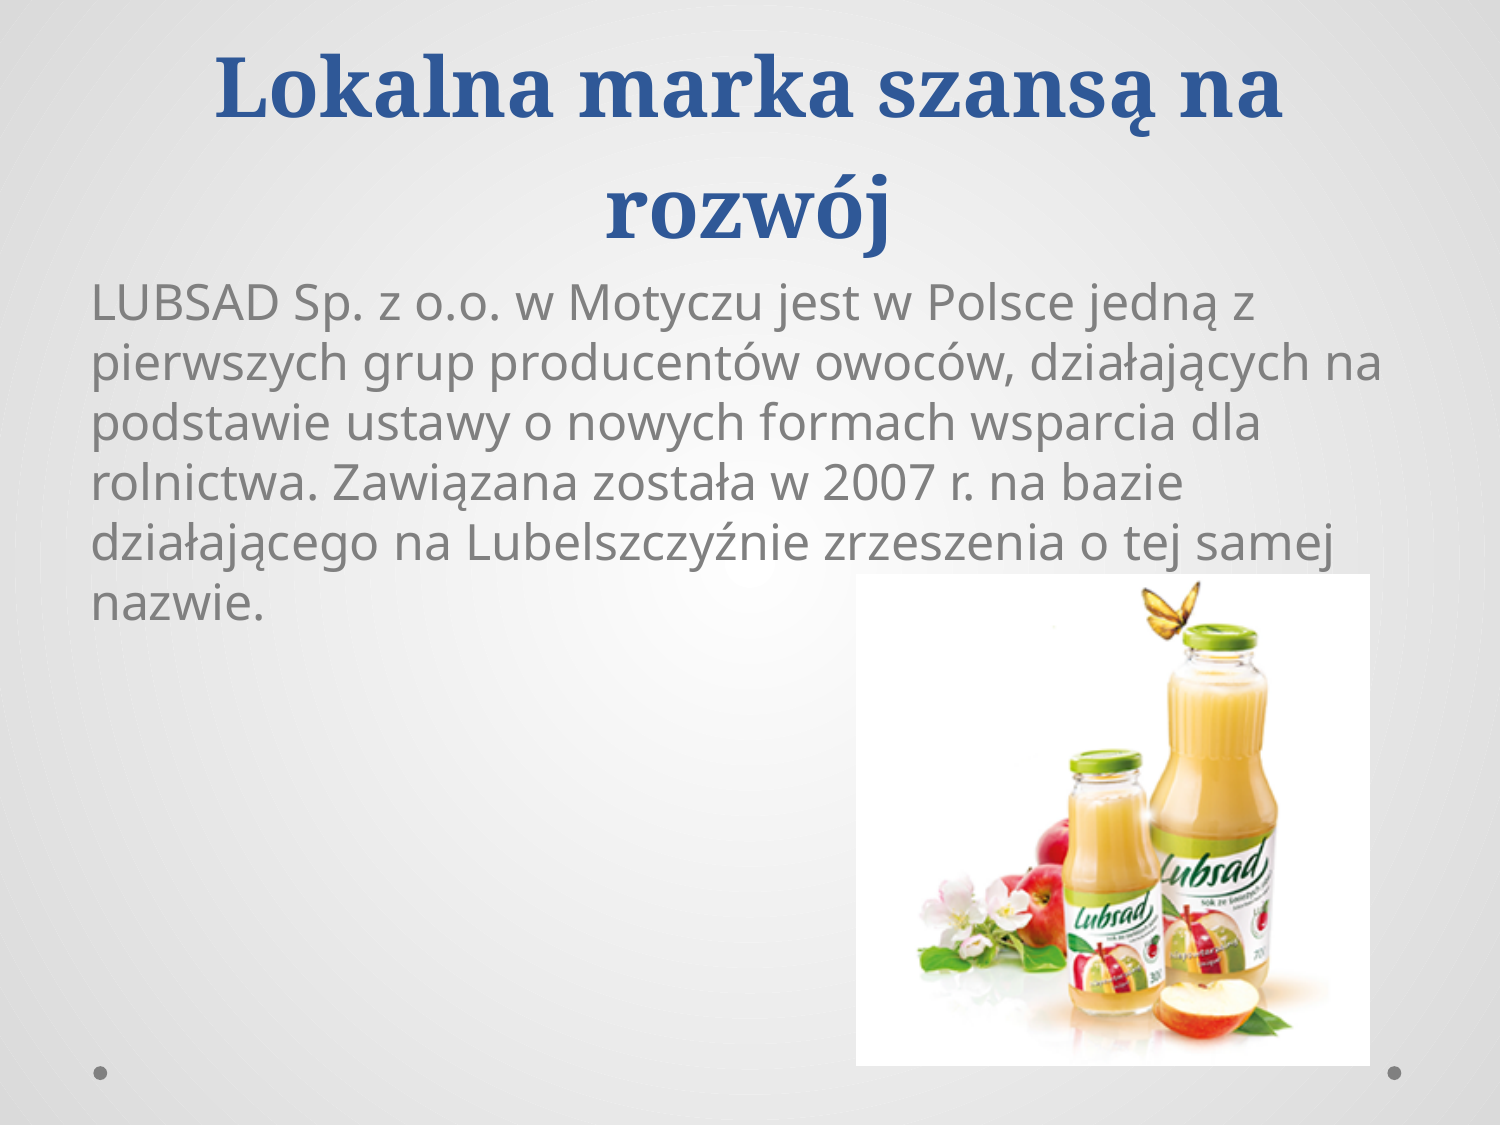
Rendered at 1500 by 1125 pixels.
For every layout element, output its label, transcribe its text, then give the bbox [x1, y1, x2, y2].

picture [856, 573, 1370, 1066]
title Lokalna marka szansą na rozwój [75, 0, 1425, 262]
list LUBSAD Sp. z o.o. w Motyczu jest w Polsce jedną z pierwszych grup producentów owoców, działających na podstawie ustawy o nowych formach wsparcia dla rolnictwa. Zawiązana została w 2007 r. na bazie działającego na Lubelszczyźnie zrzeszenia o tej samej nazwie. [75, 262, 1425, 1005]
